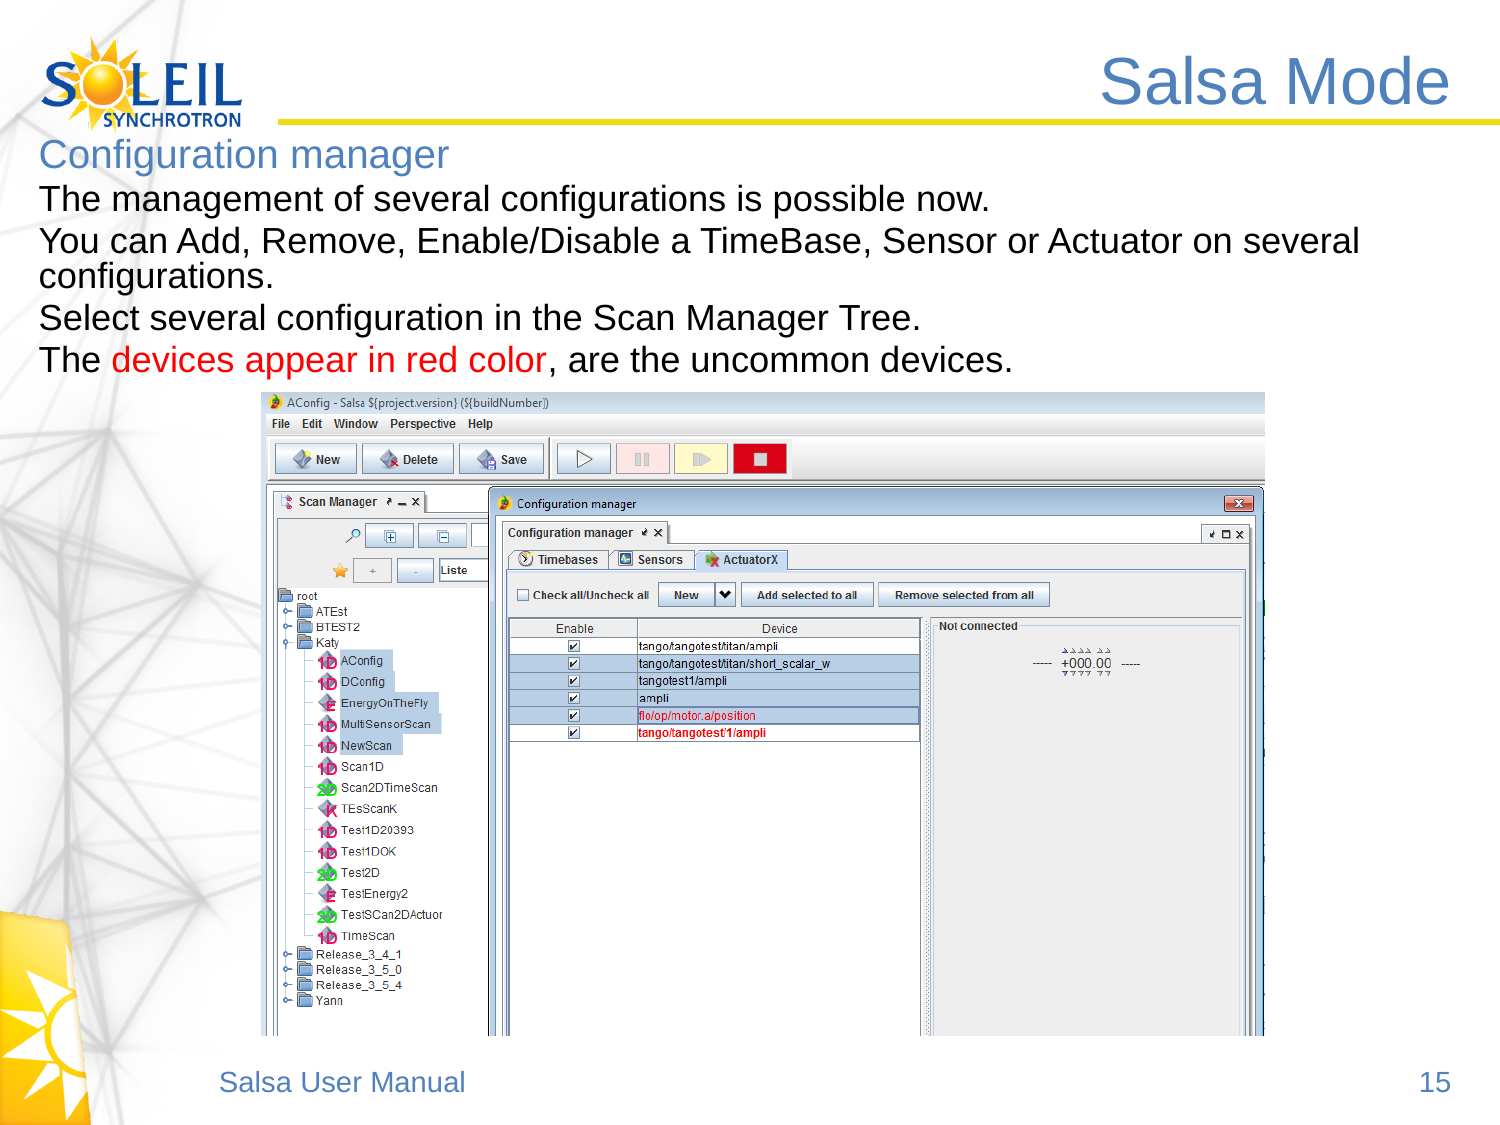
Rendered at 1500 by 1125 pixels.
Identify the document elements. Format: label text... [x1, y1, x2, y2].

picture [0, 0, 1500, 1125]
title Salsa Mode [277, 31, 1467, 125]
text_box Configuration manager The management of several configurations is possible now. You can Add, Remove, Enable/Disable a TimeBase, Sensor or Actuator on several configurations. Select several configuration in the Scan Manager Tree. The devices appear in red color, are the uncommon devices. [23, 130, 1463, 390]
text_box Salsa User Manual 15 [100, 1046, 1467, 1116]
